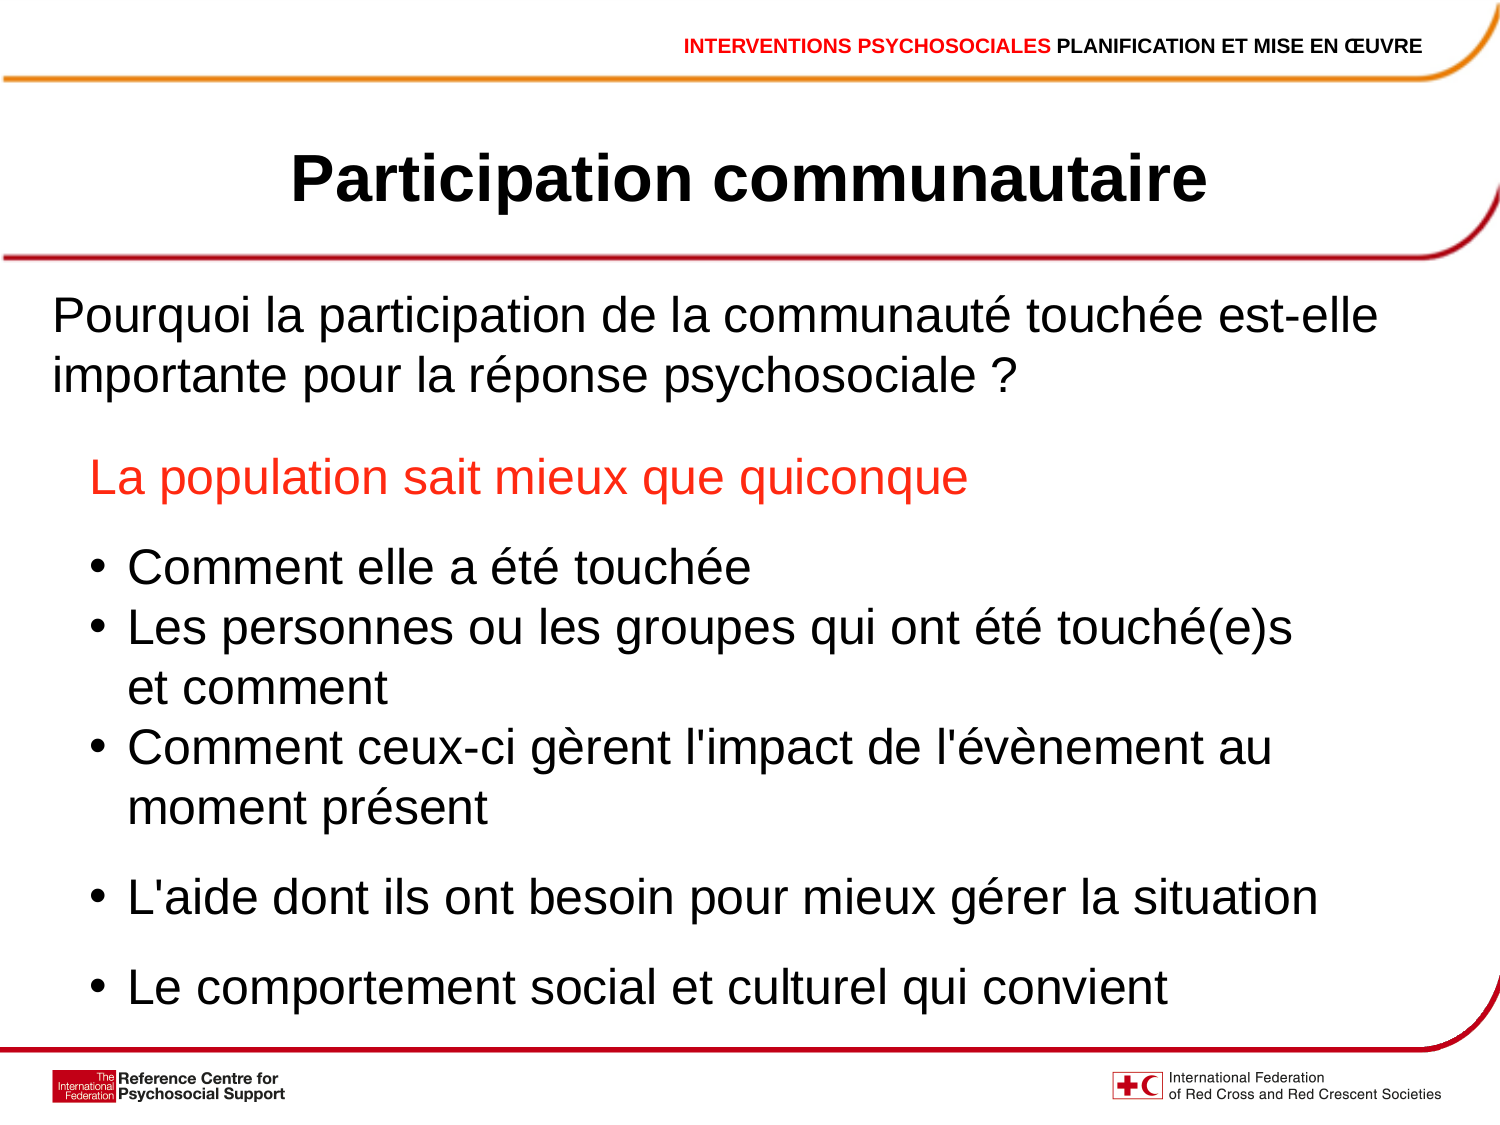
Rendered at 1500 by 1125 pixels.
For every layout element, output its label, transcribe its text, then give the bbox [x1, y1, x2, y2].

picture [0, 0, 1500, 265]
text_box Pourquoi la participation de la communauté touchée est-elle importante pour la réponse psychosociale ? [37, 274, 1450, 410]
text_box La population sait mieux que quiconque Comment elle a été touchée Les personnes ou les groupes qui ont été touché(e)s et comment Comment ceux-ci gèrent l'impact de l'évènement au moment présent L'aide dont ils ont besoin pour mieux gérer la situation Le comportement social et culturel qui convient [74, 437, 1340, 973]
picture [0, 974, 1500, 1125]
